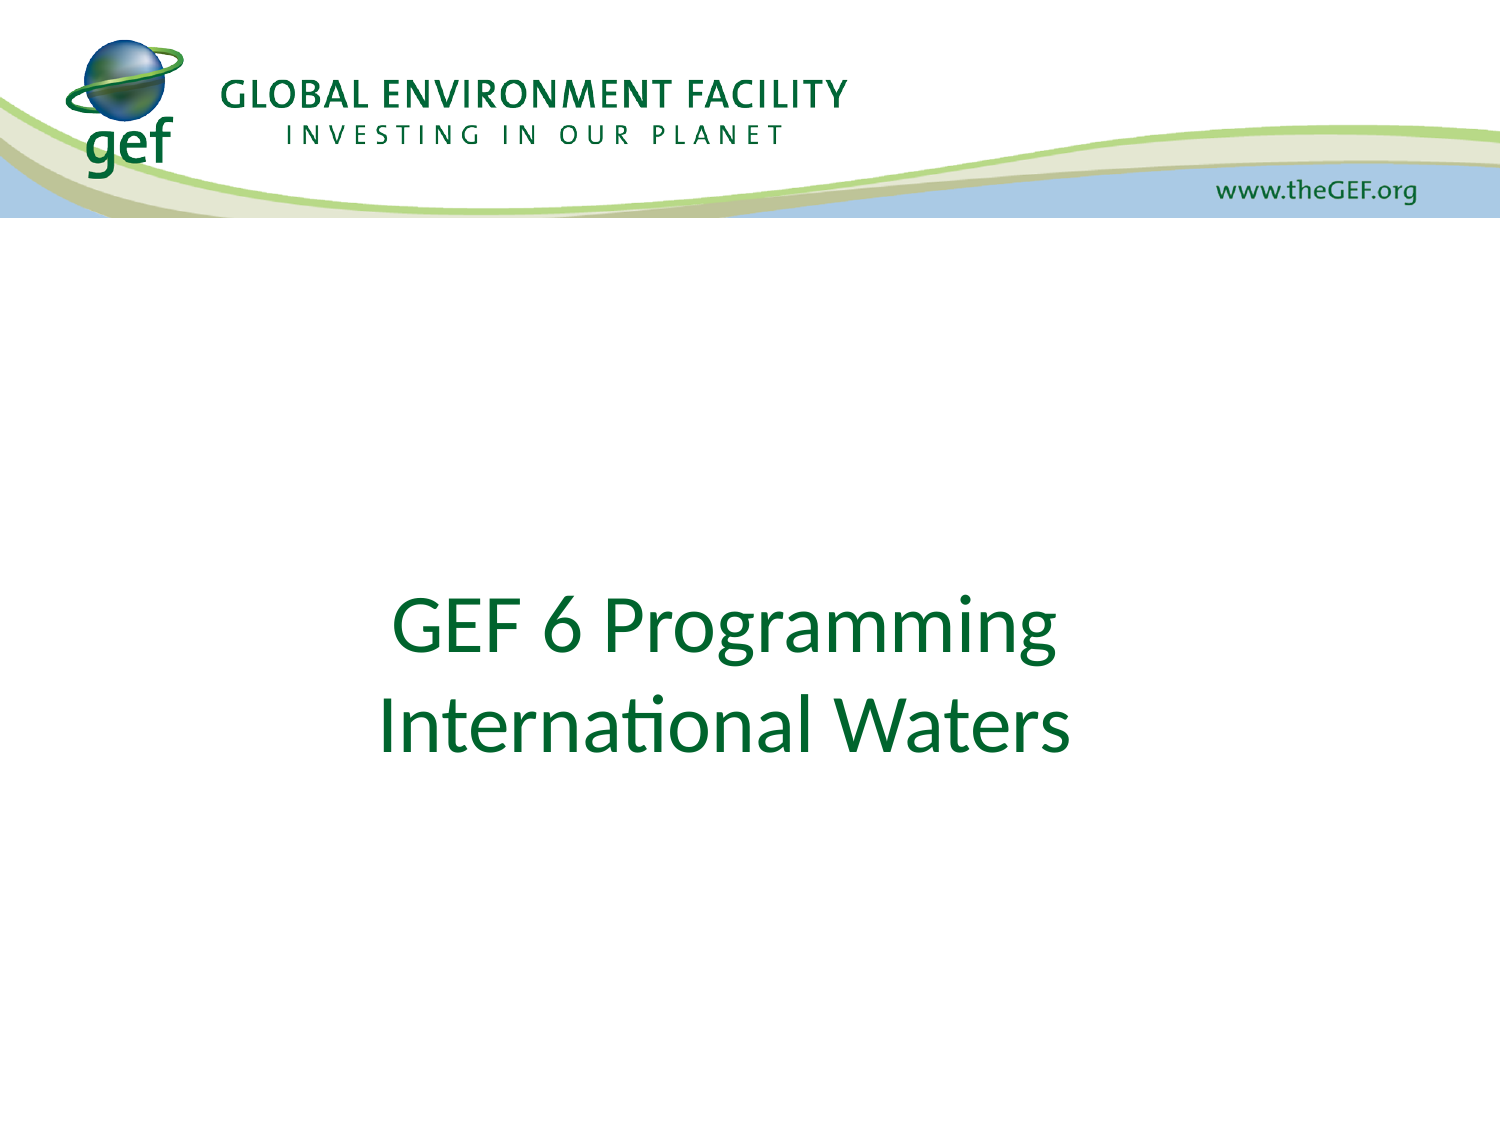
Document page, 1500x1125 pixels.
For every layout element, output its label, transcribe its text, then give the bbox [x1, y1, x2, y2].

picture [0, 12, 1500, 218]
title GEF 6 Programming International Waters [49, 587, 1401, 751]
